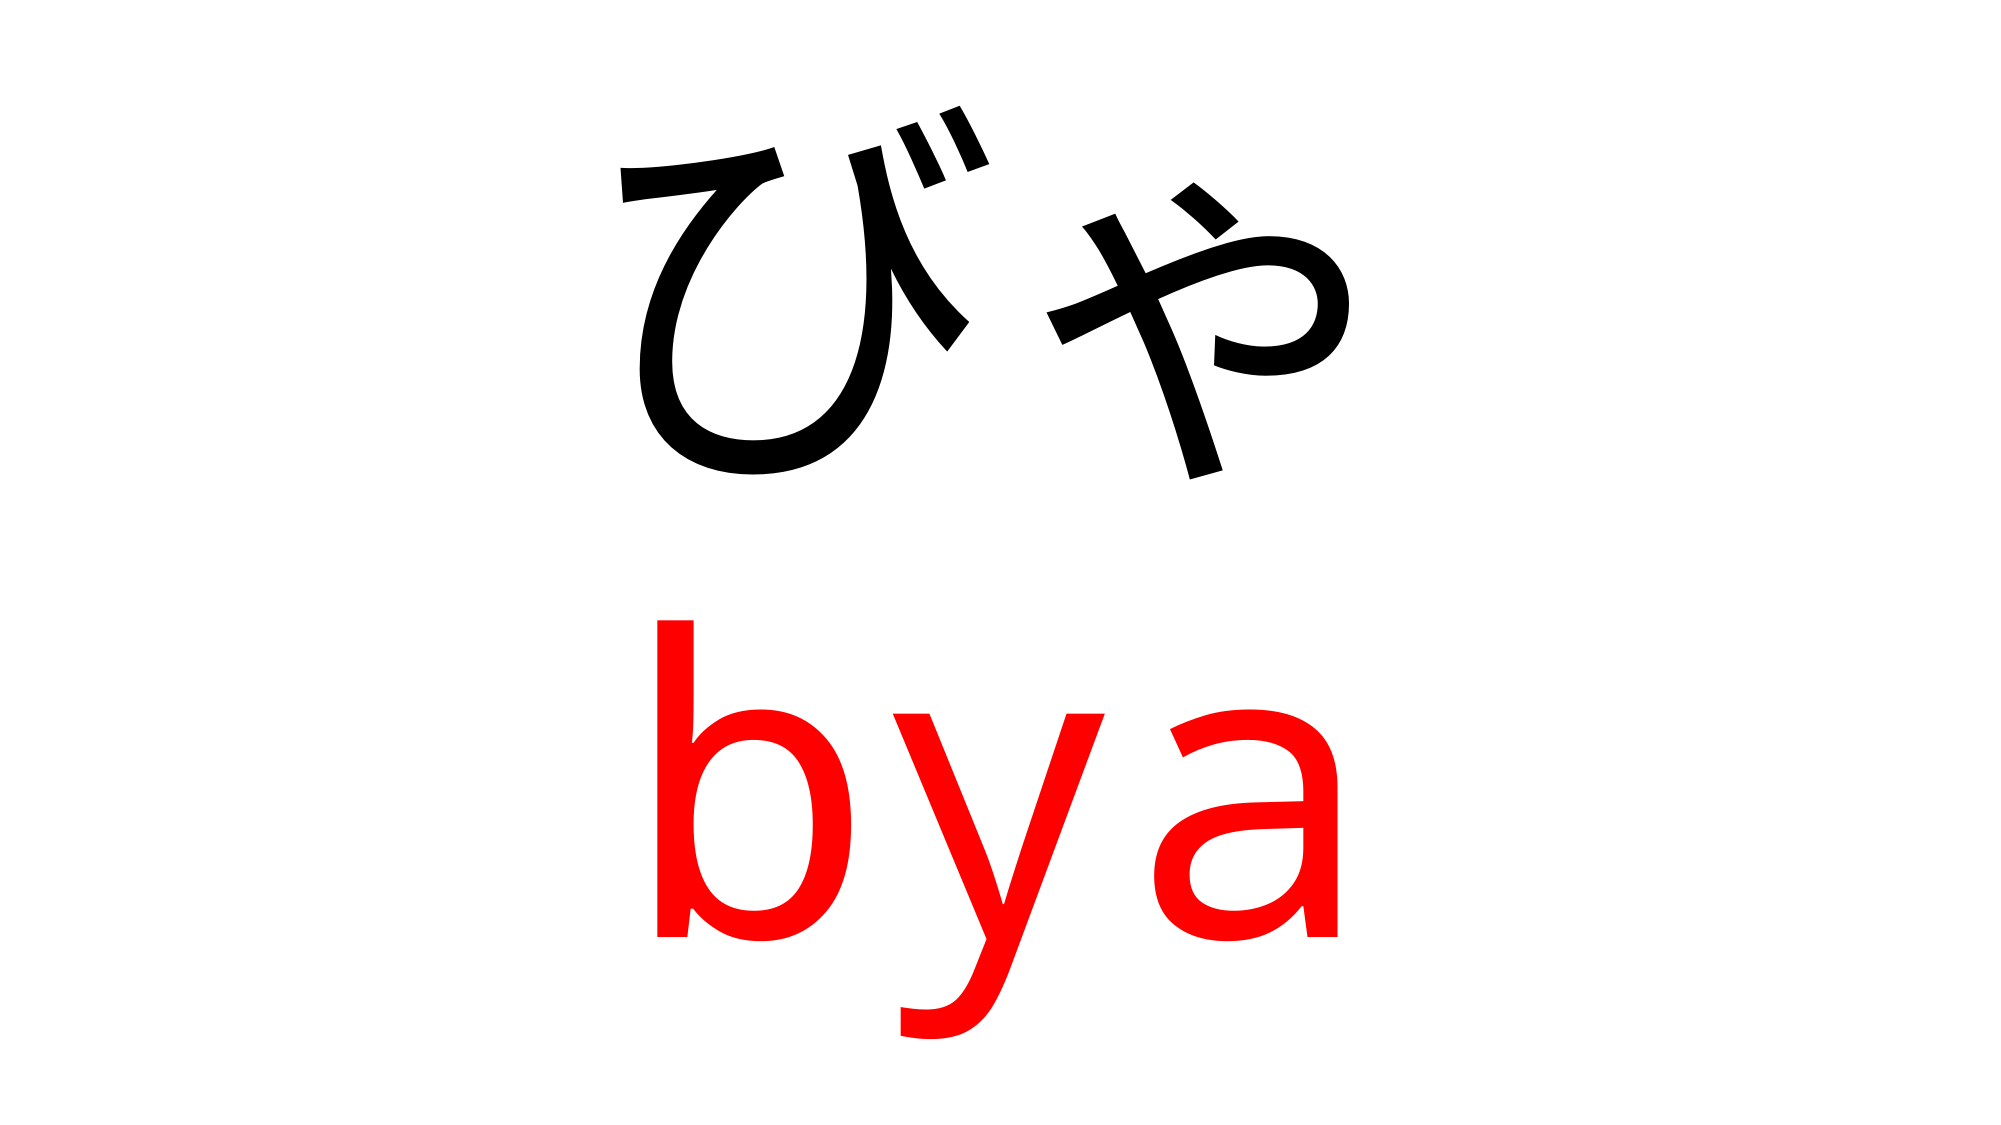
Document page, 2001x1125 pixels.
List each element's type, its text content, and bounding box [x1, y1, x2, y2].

title びゃ [249, 71, 1750, 545]
text_box bya [249, 562, 1750, 1036]
